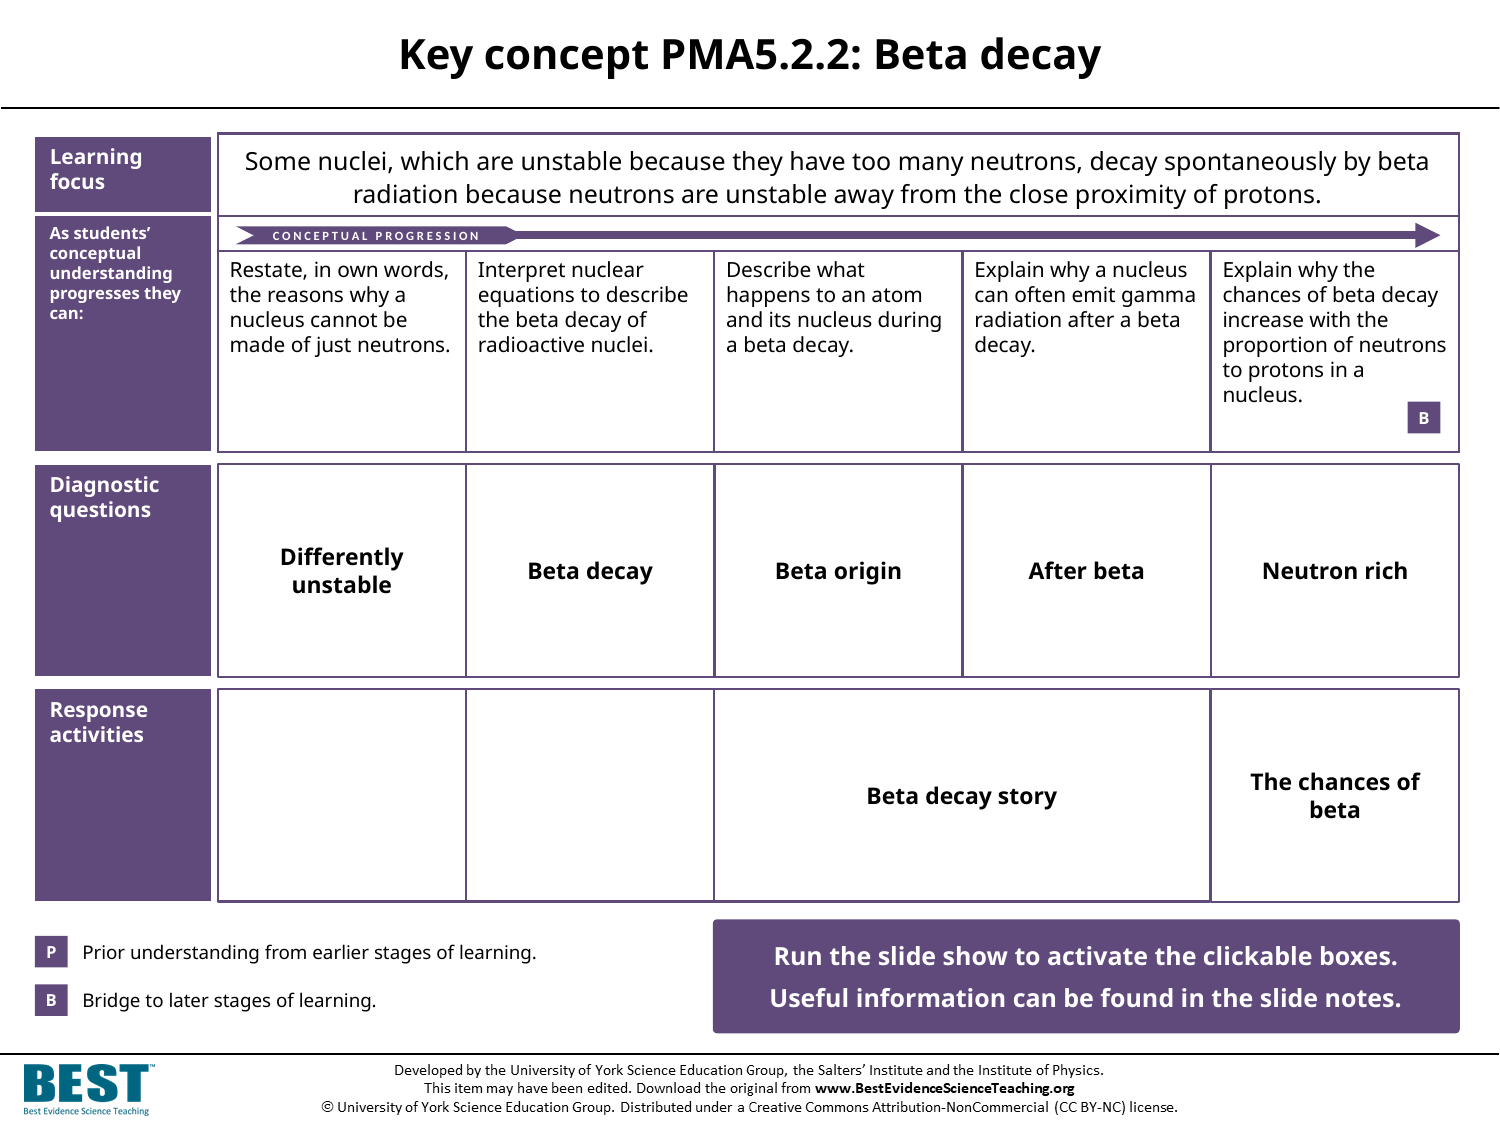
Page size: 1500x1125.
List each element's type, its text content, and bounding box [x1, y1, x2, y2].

text_box Key concept PMA5.2.2: Beta decay [0, 0, 1500, 105]
picture [0, 107, 1500, 1125]
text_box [34, 133, 1460, 902]
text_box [34, 933, 679, 1019]
